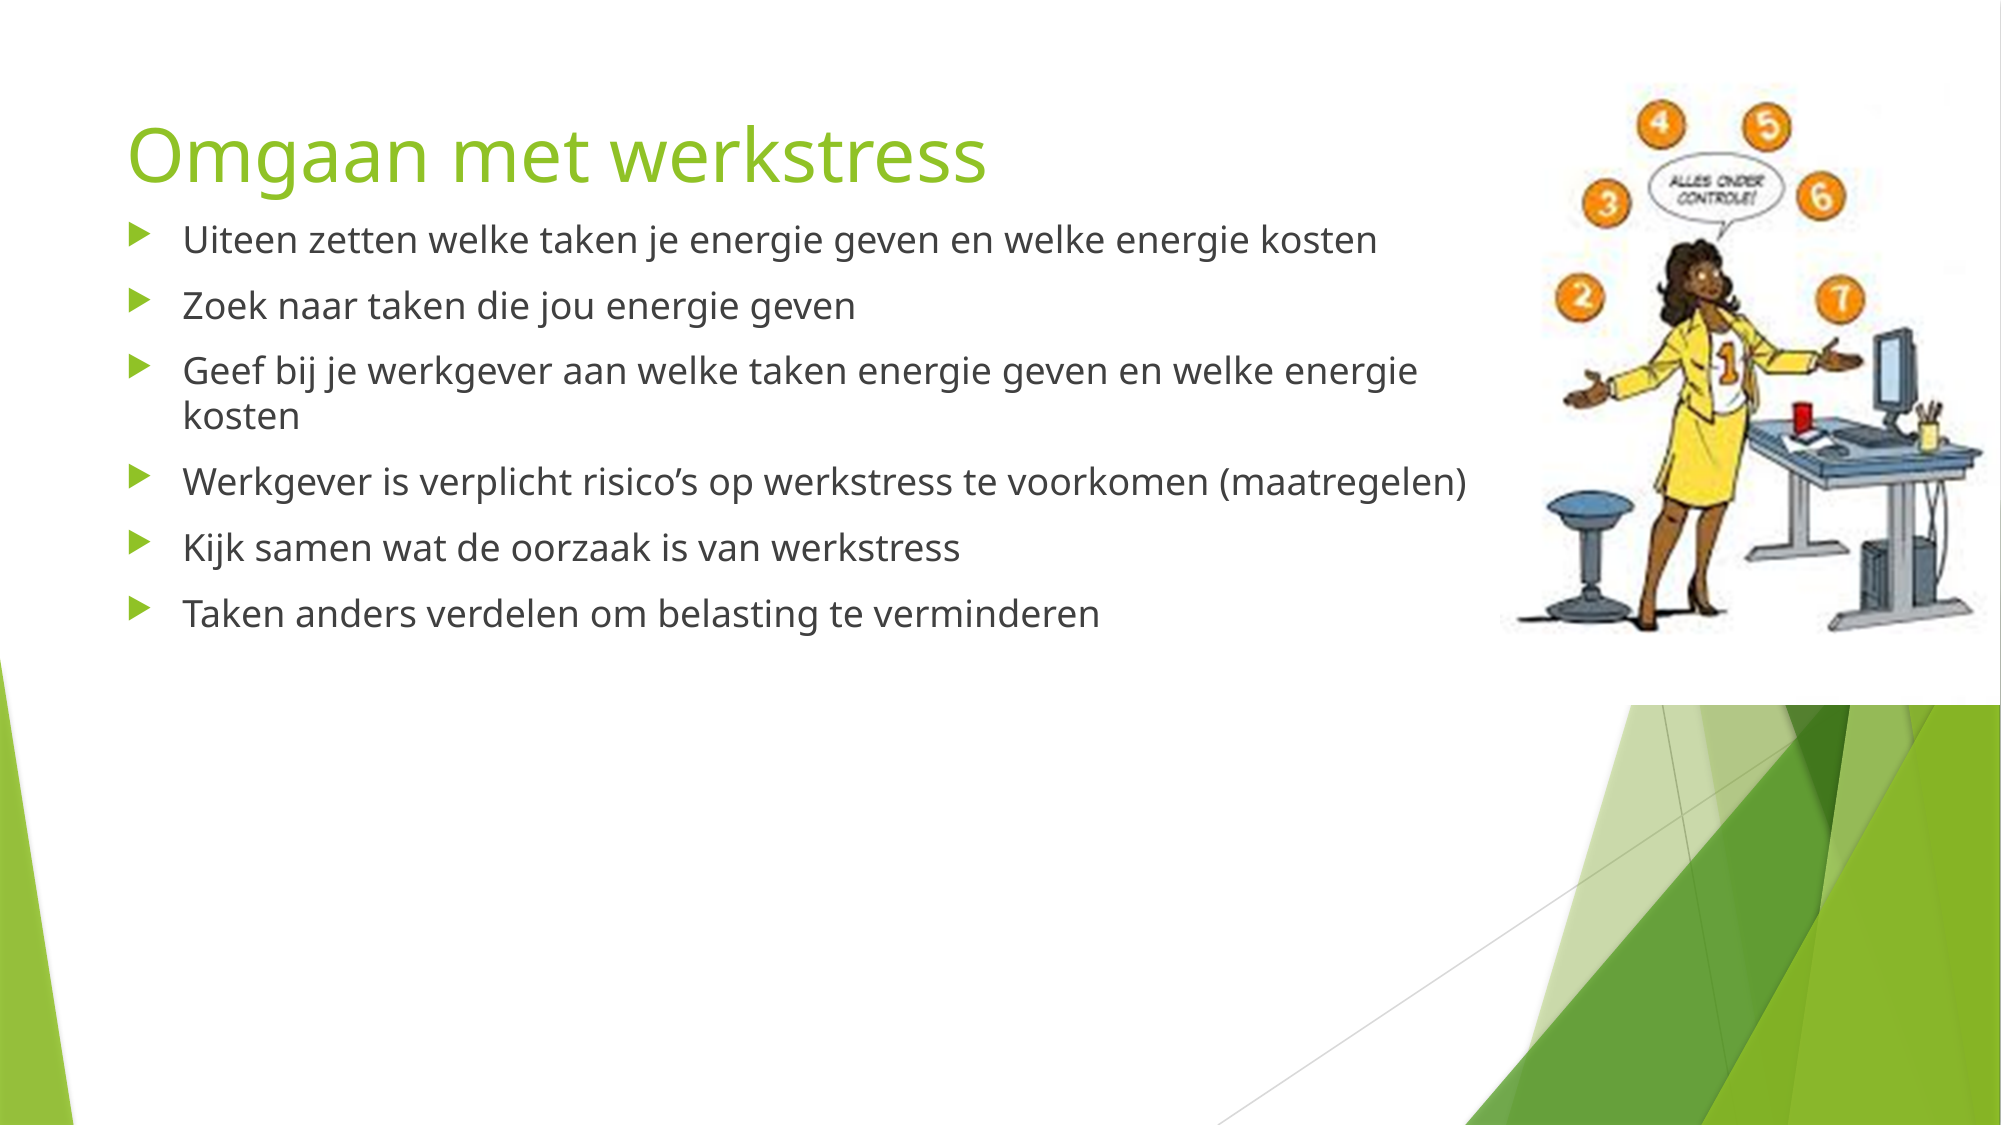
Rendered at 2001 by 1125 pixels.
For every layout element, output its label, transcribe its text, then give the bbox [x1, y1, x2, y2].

list Uiteen zetten welke taken je energie geven en welke energie kosten Zoek naar taken die jou energie geven Geef bij je werkgever aan welke taken energie geven en welke energie kosten Werkgever is verplicht risico’s op werkstress te voorkomen (maatregelen) Kijk samen wat de oorzaak is van werkstress Taken anders verdelen om belasting te verminderen [111, 208, 1522, 845]
title Omgaan met werkstress [111, 99, 1495, 208]
picture [1500, 0, 2000, 706]
